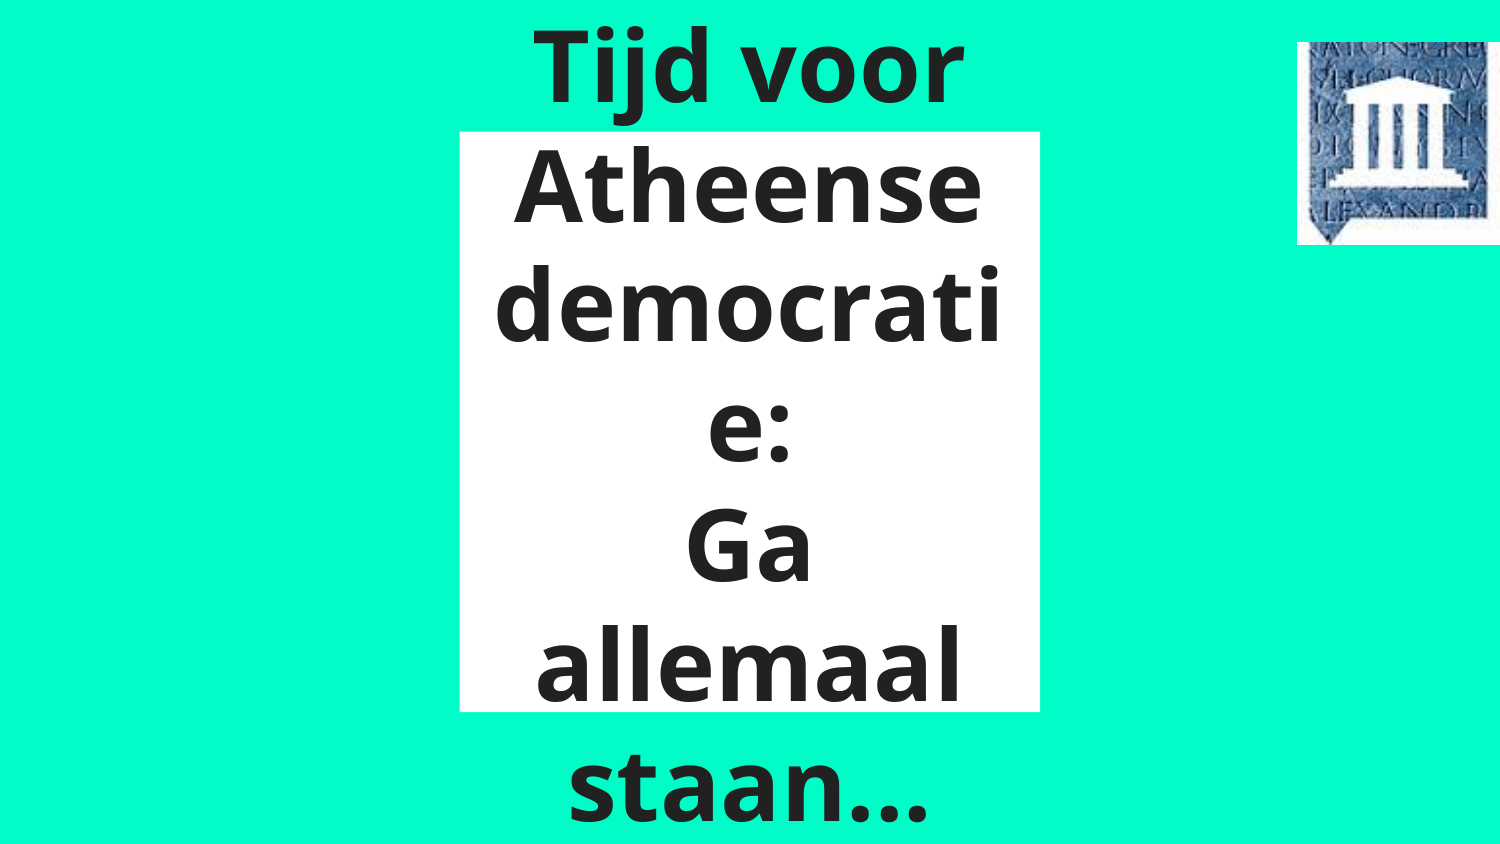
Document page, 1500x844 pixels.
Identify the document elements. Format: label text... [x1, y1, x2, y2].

picture [1297, 42, 1500, 245]
title Tijd voor Atheense democratie: Ga allemaal staan... [459, 131, 1041, 713]
